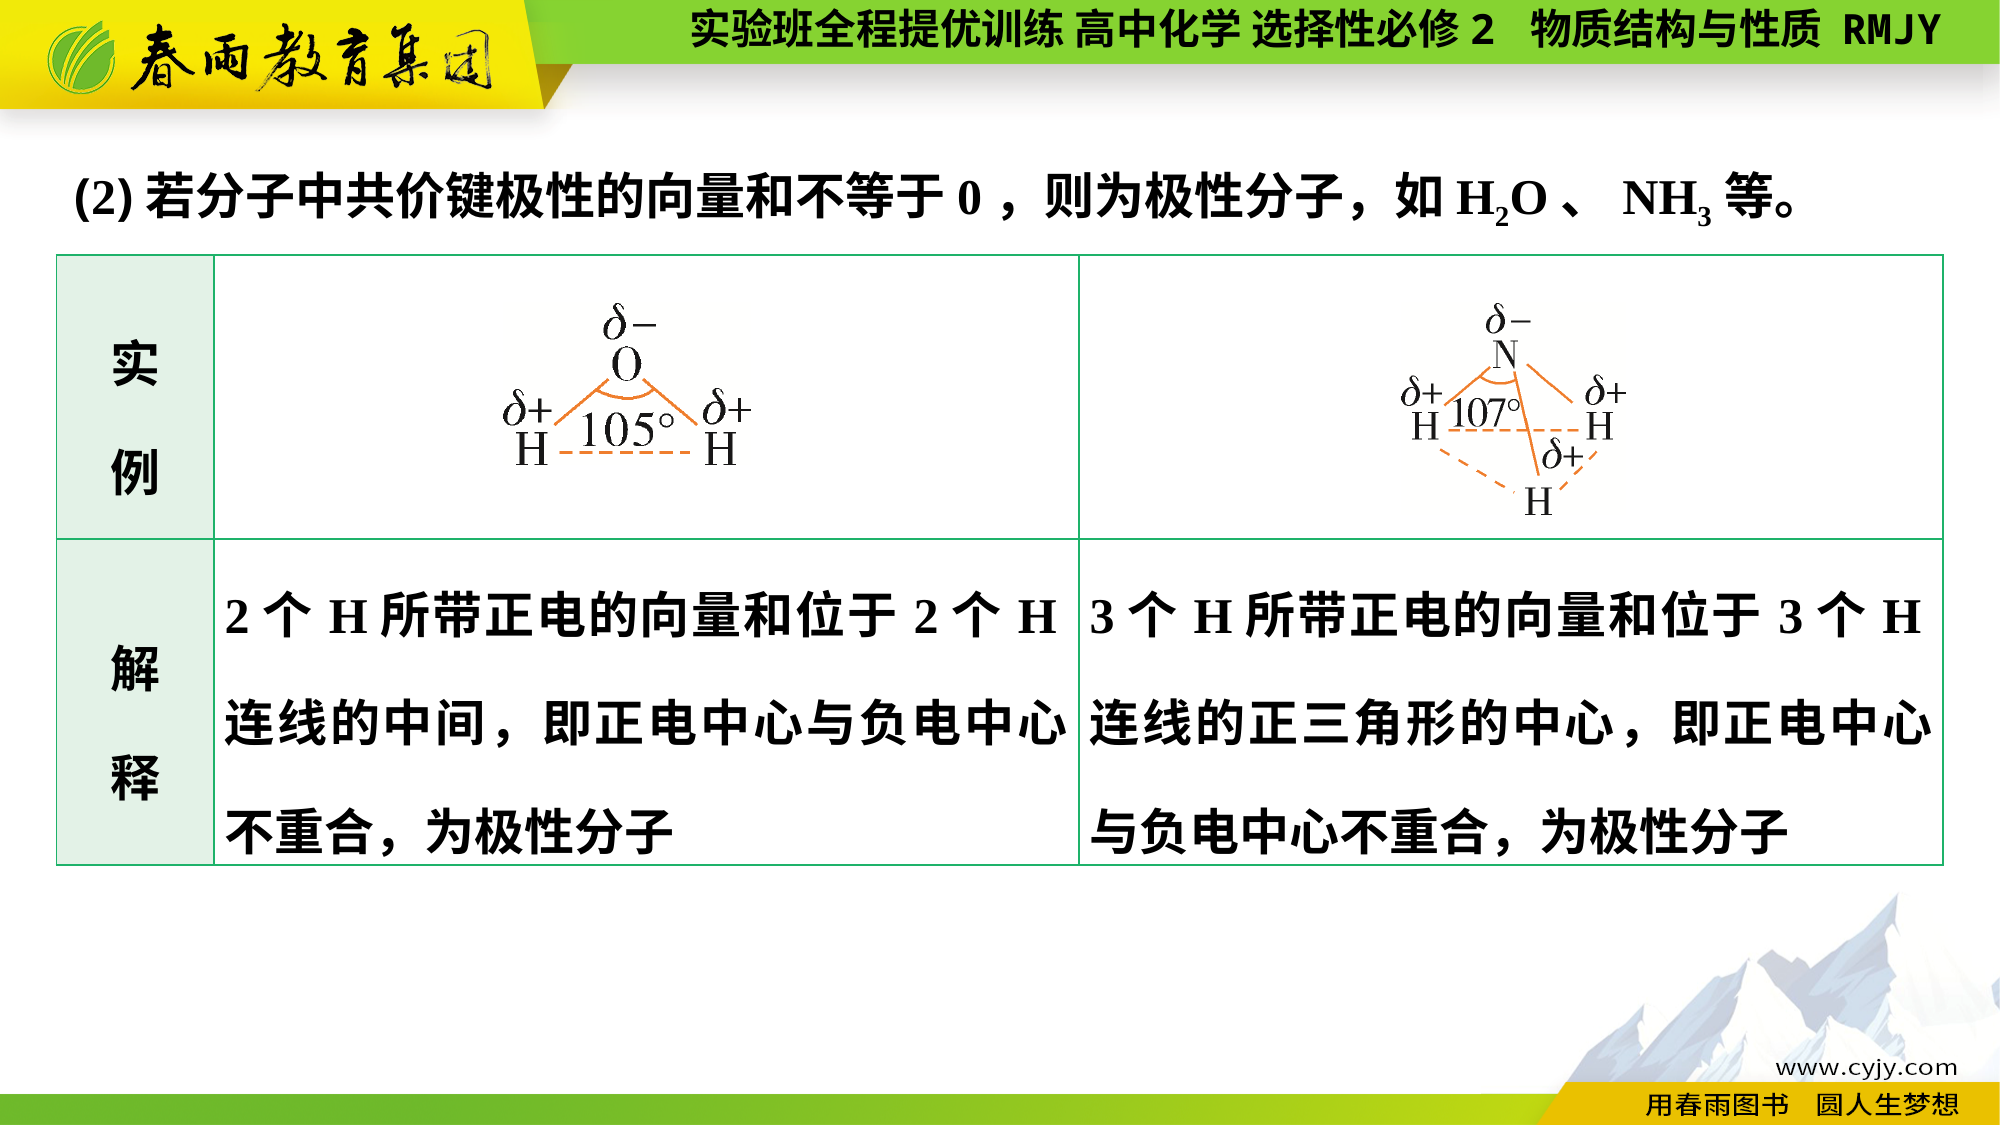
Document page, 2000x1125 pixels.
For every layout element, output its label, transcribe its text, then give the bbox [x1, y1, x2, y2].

list (2)若分子中共价键极性的向量和不等于0，则为极性分子，如H2O、NH3等。 [59, 122, 1944, 217]
table_header [215, 256, 1078, 538]
table_cell 解 释 [57, 540, 213, 864]
table_cell 3个H所带正电的向量和位于3个H连线的正三角形的中心，即正电中心与负电中心不重合，为极性分子 [1080, 540, 1942, 864]
table_header 实 例 [57, 256, 213, 538]
table_header [1080, 256, 1942, 538]
picture [0, 0, 2000, 1125]
table_cell 2个H所带正电的向量和位于2个H连线的中间，即正电中心与负电中心不重合，为极性分子 [215, 540, 1078, 864]
